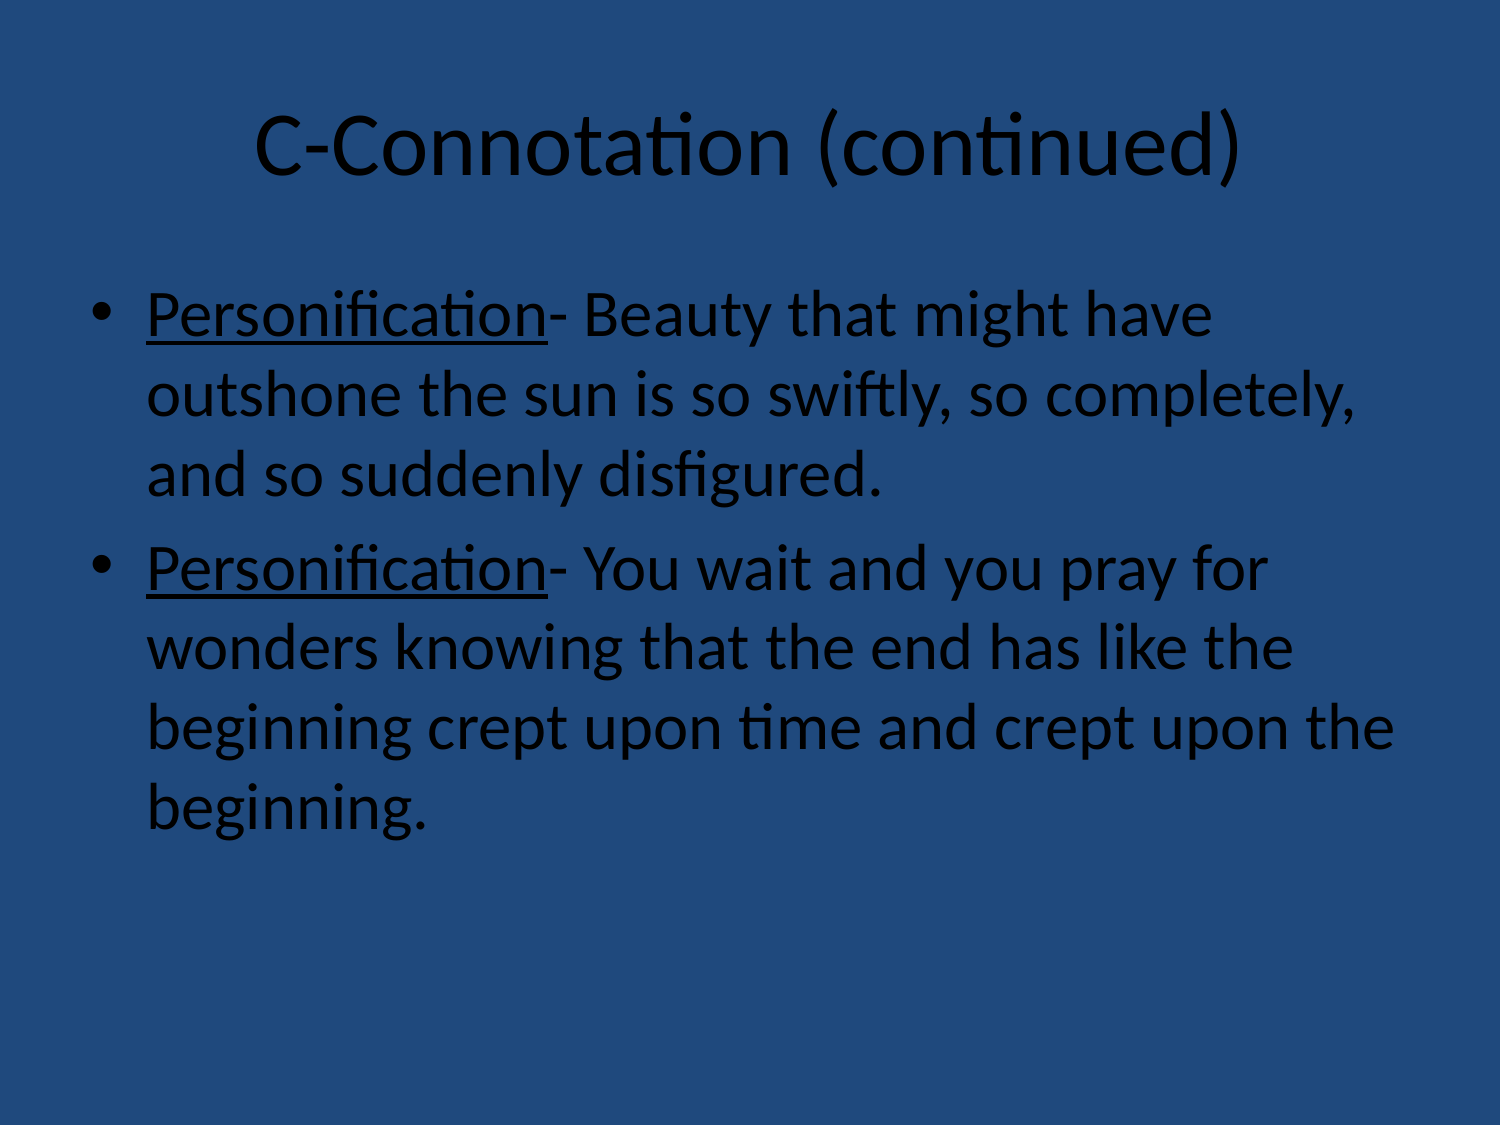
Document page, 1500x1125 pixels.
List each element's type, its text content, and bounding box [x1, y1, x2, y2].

list Personification- Beauty that might have outshone the sun is so swiftly, so completely, and so suddenly disfigured. Personification- You wait and you pray for wonders knowing that the end has like the beginning crept upon time and crept upon the beginning. [75, 262, 1425, 1005]
title C-Connotation (continued) [75, 45, 1425, 233]
